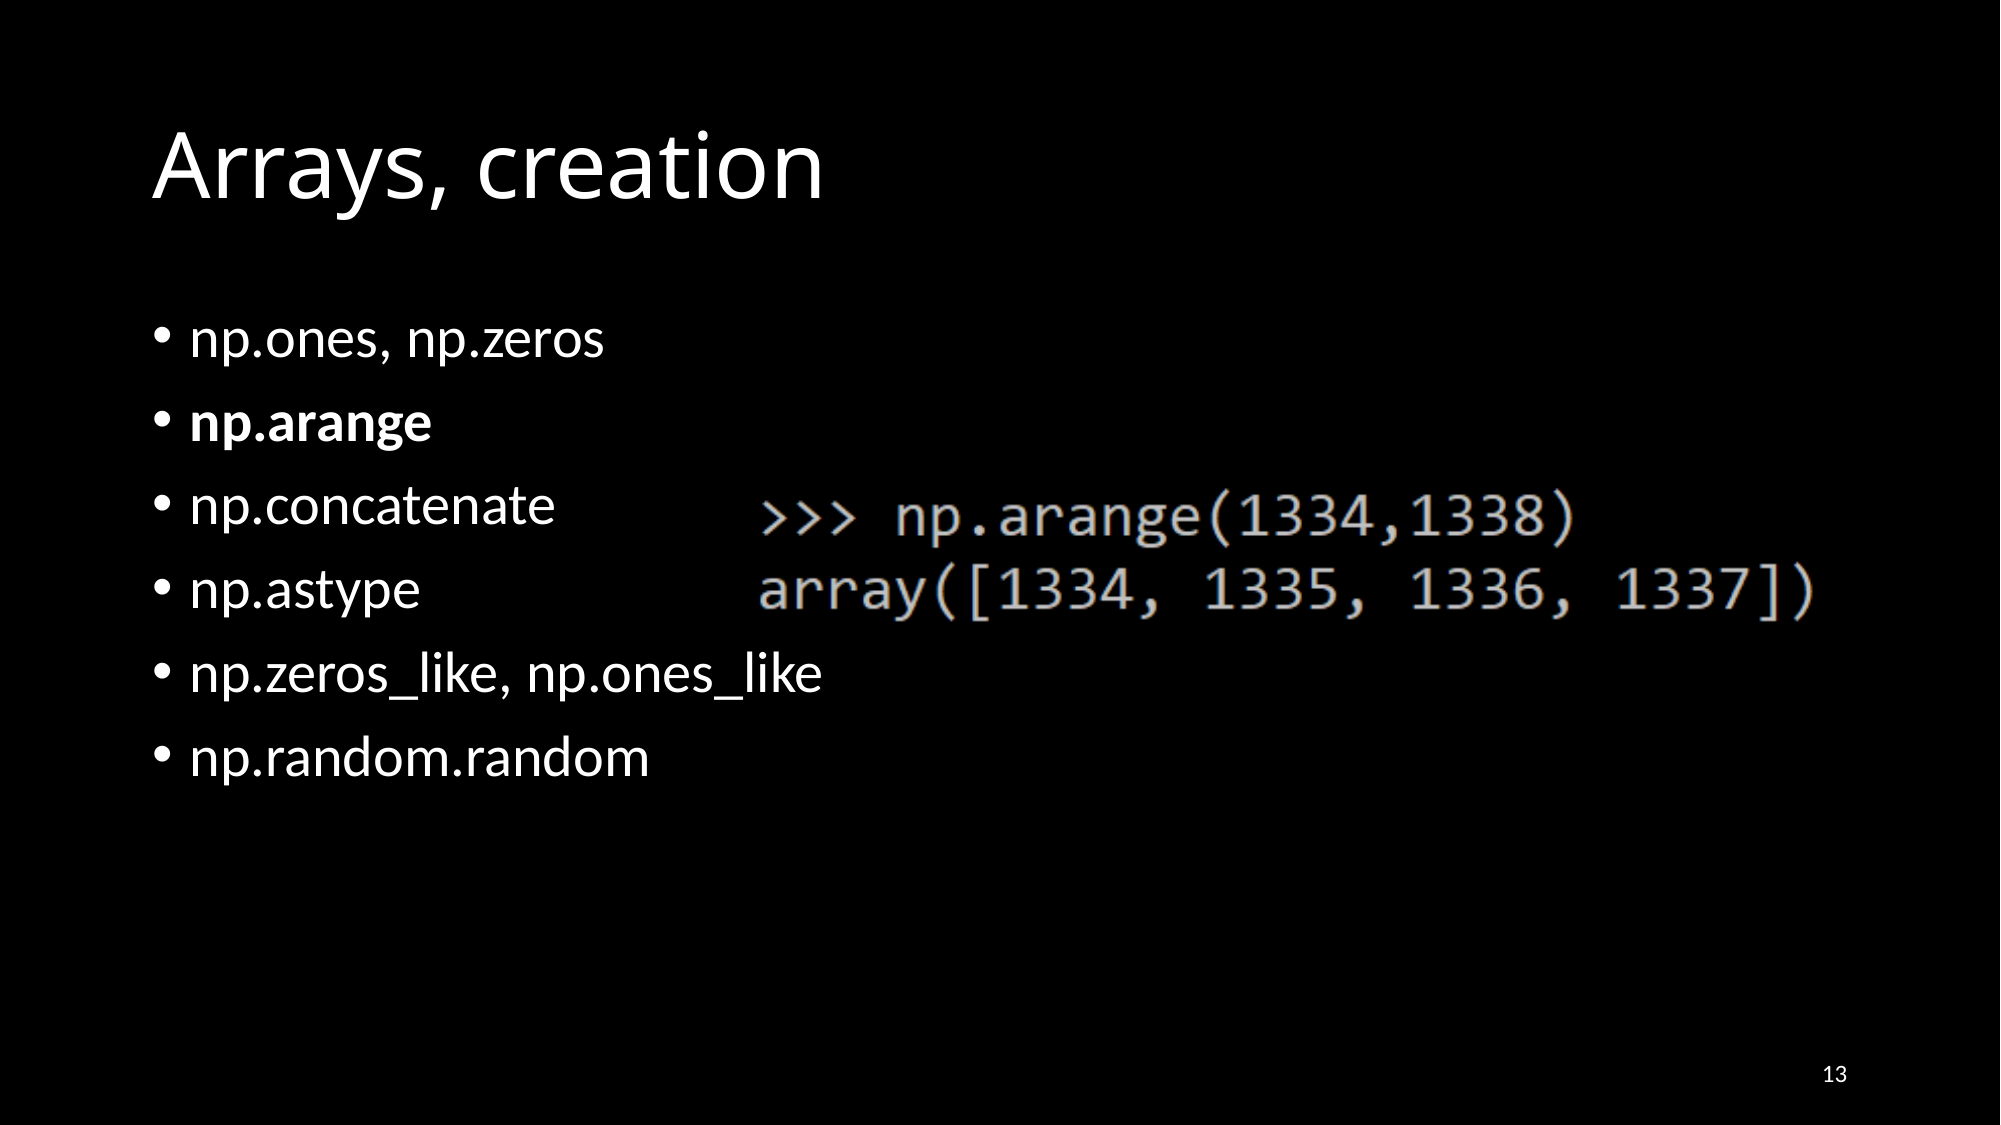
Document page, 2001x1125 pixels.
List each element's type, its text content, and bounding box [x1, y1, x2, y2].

title Arrays, creation [137, 59, 1863, 278]
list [759, 483, 1823, 642]
list np.ones, np.zeros np.arange np.concatenate np.astype np.zeros_like, np.ones_like np.random.random [137, 299, 988, 1014]
slide_number 13 [1412, 1042, 1863, 1103]
